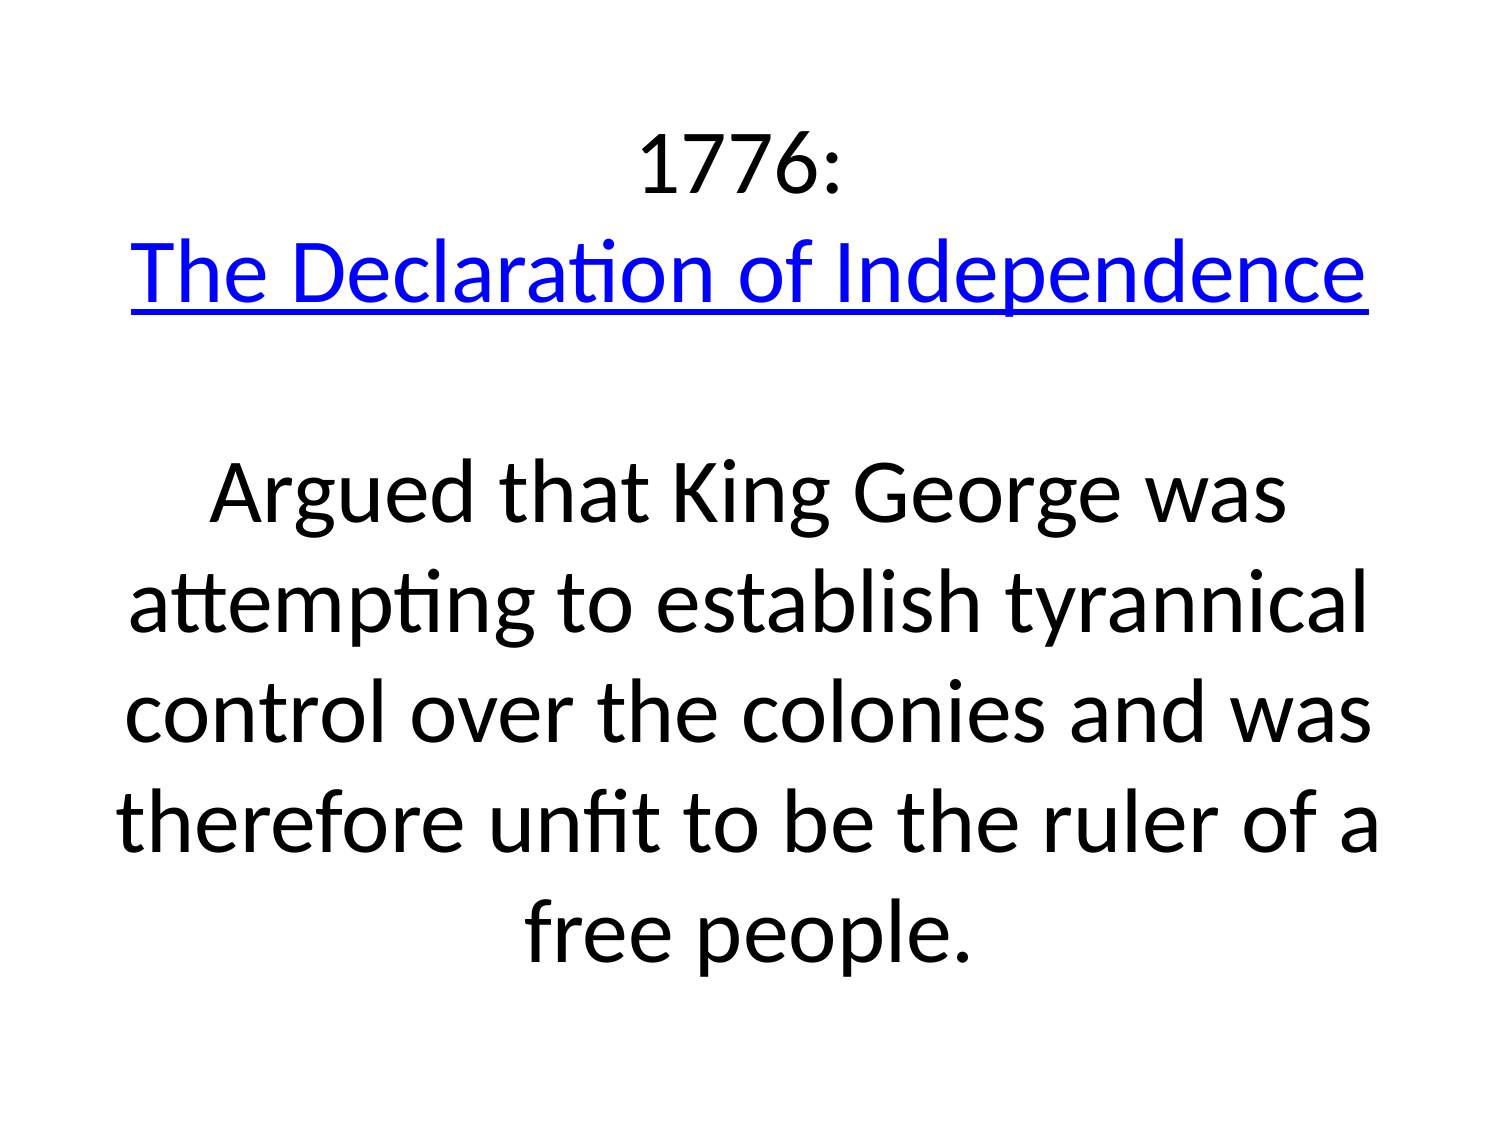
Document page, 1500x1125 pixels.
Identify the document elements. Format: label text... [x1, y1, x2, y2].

title 1776: The Declaration of Independence Argued that King George was attempting to establish tyrannical control over the colonies and was therefore unfit to be the ruler of a free people. [74, 44, 1426, 1038]
